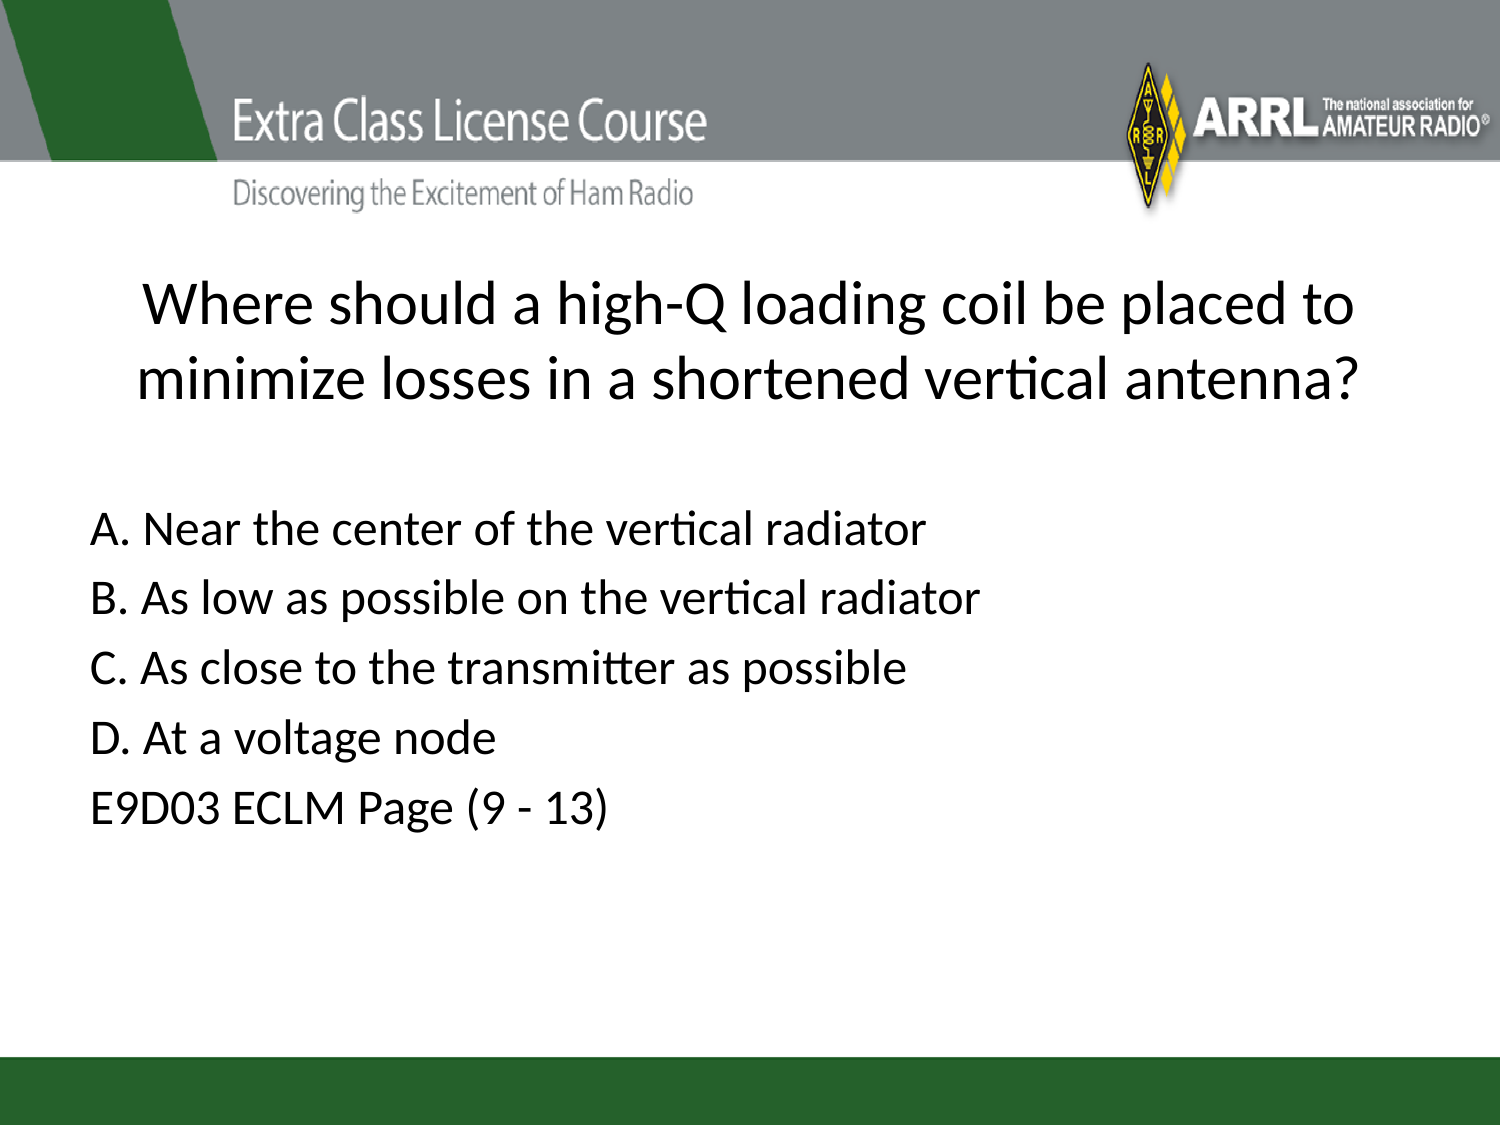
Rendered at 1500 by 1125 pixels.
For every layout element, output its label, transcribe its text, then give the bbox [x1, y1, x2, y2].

picture [0, 0, 1500, 1125]
list A. Near the center of the vertical radiator B. As low as possible on the vertical radiator C. As close to the transmitter as possible D. At a voltage node E9D03 ECLM Page (9 - 13) [75, 487, 1425, 1005]
title Where should a high-Q loading coil be placed to minimize losses in a shortened vertical antenna? [75, 254, 1425, 435]
